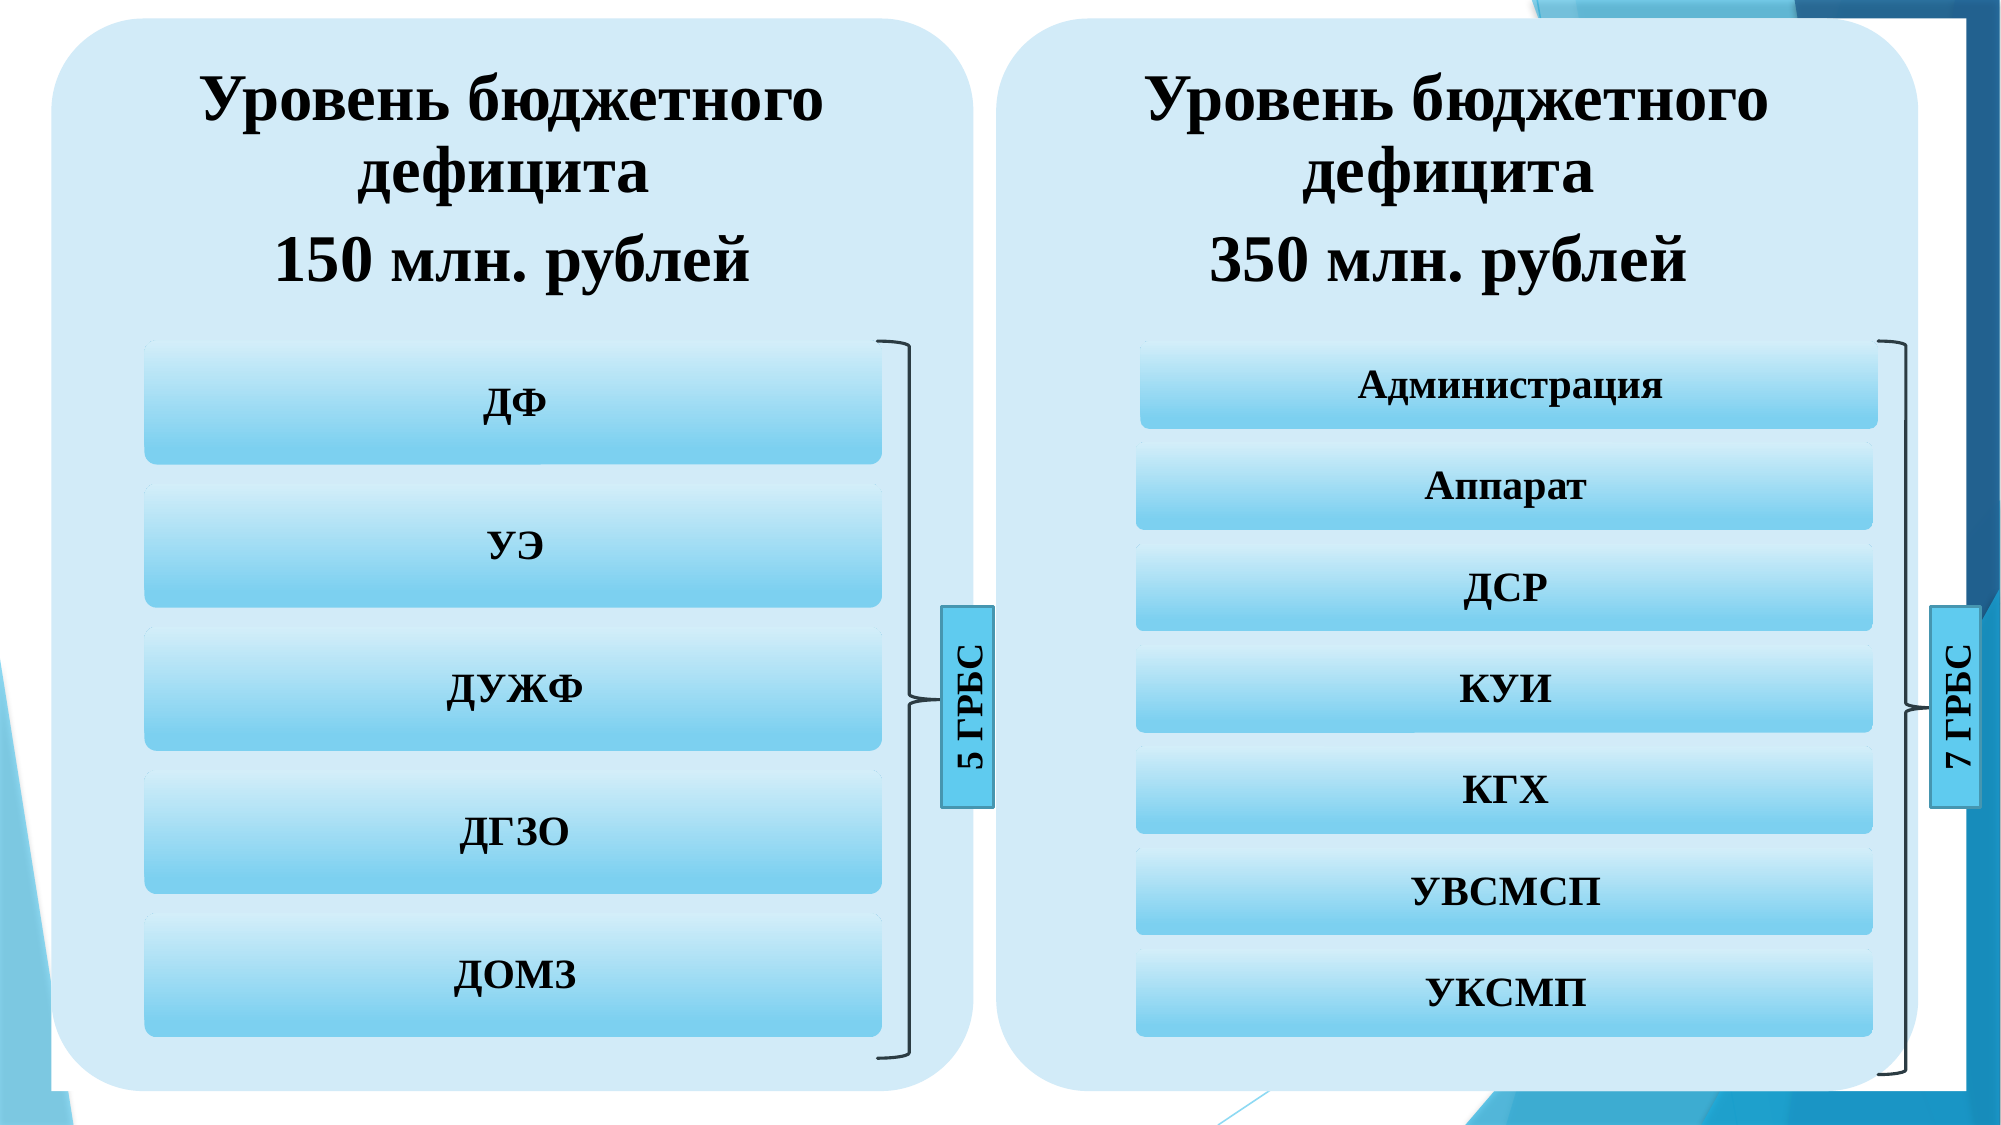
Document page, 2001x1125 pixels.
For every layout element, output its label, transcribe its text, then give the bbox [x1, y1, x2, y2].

text_box 7 ГРБС [1971, 605, 1982, 809]
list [50, 17, 1967, 1092]
